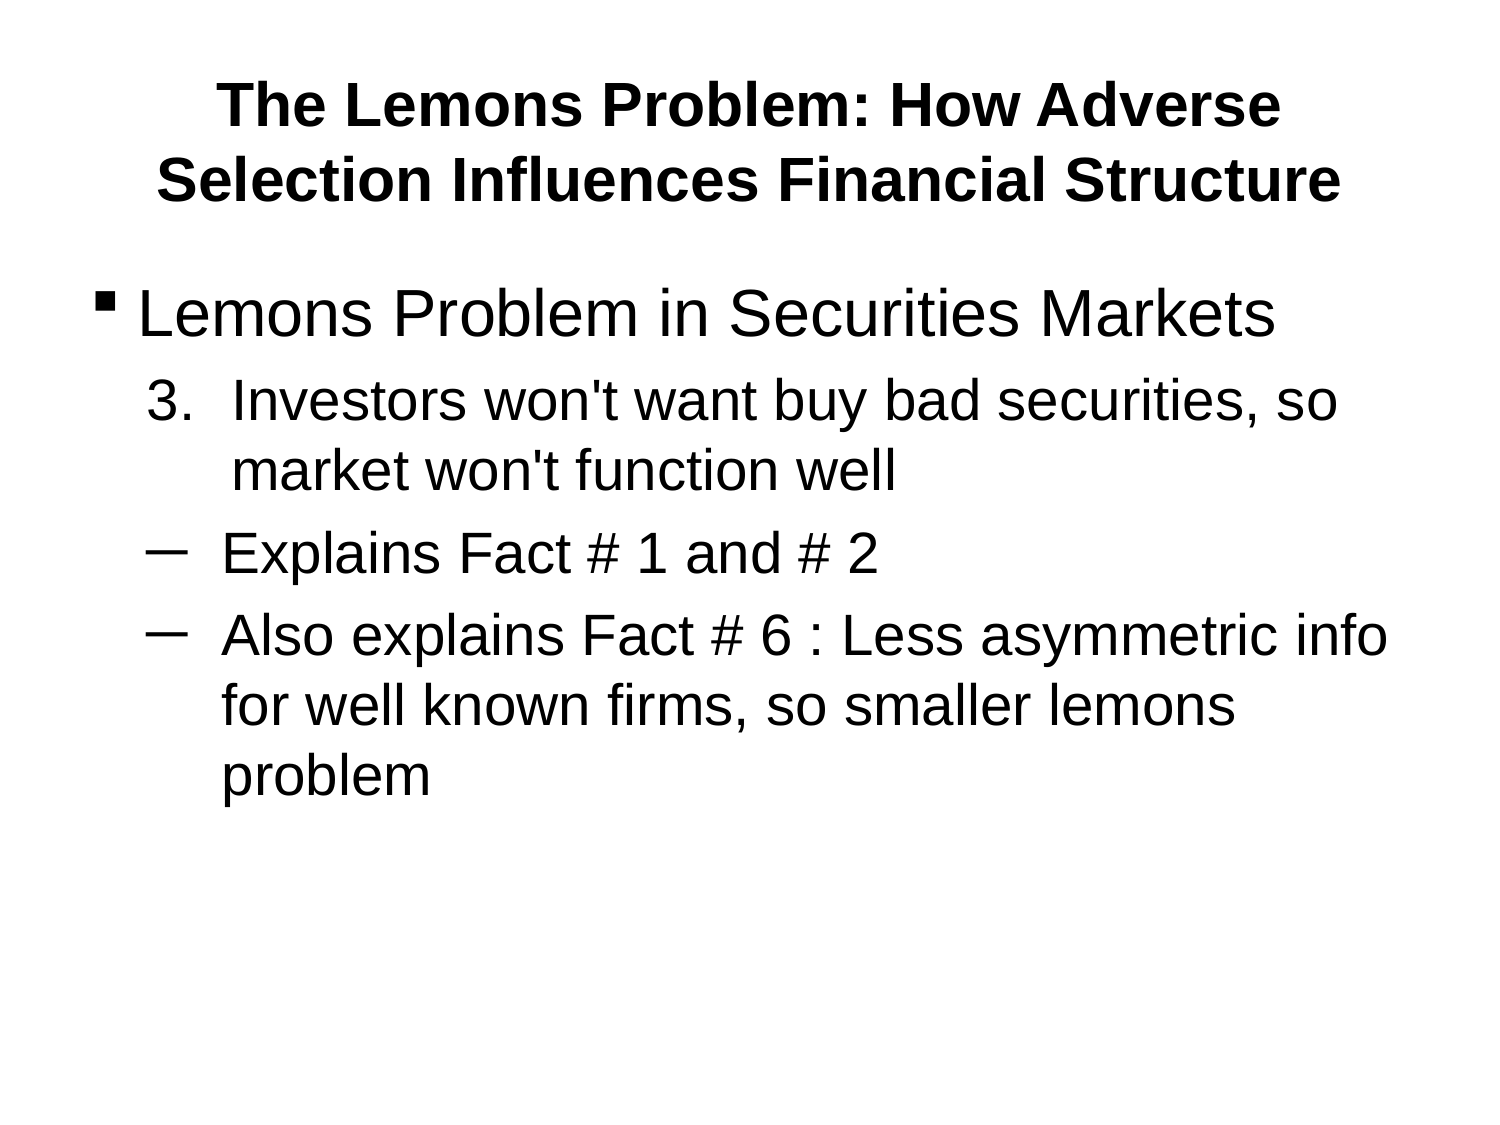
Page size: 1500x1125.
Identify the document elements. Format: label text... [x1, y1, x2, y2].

list Lemons Problem in Securities Markets Investors won't want buy bad securities, so market won't function well Explains Fact # 1 and # 2 Also explains Fact # 6 : Less asymmetric info for well known firms, so smaller lemons problem [75, 262, 1425, 1005]
title The Lemons Problem: How Adverse Selection Influences Financial Structure [75, 45, 1425, 233]
